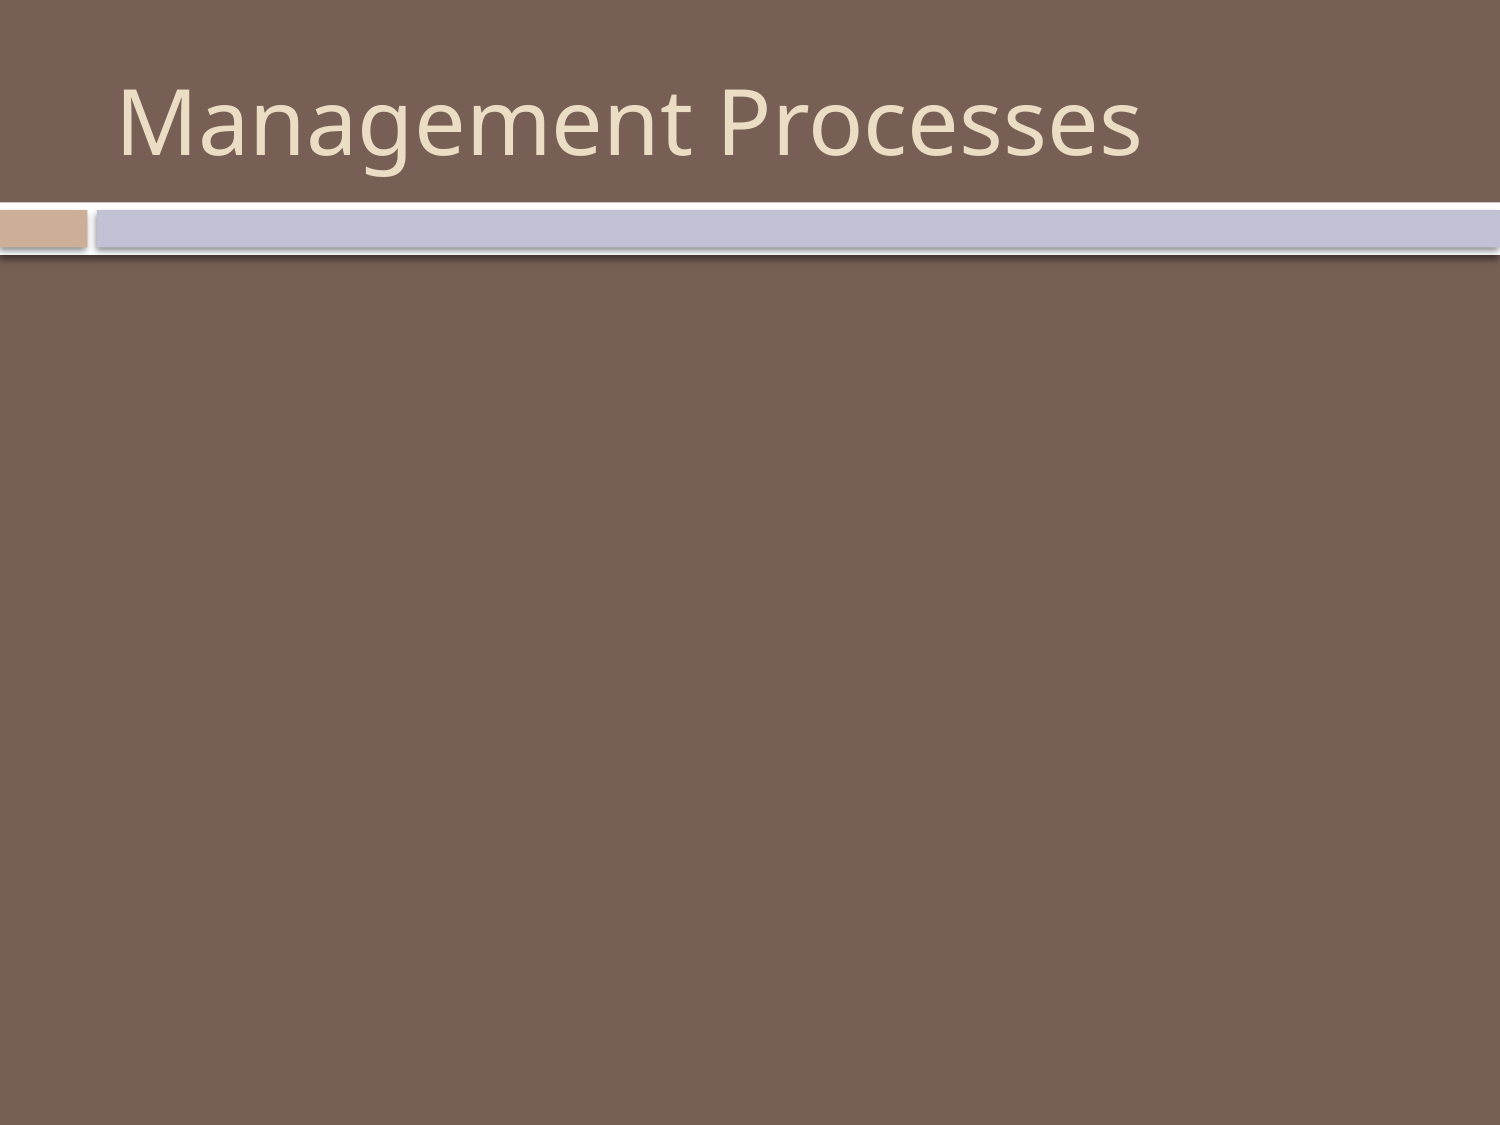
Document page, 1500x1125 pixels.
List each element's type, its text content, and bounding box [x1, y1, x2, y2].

title Management Processes [100, 37, 1438, 200]
